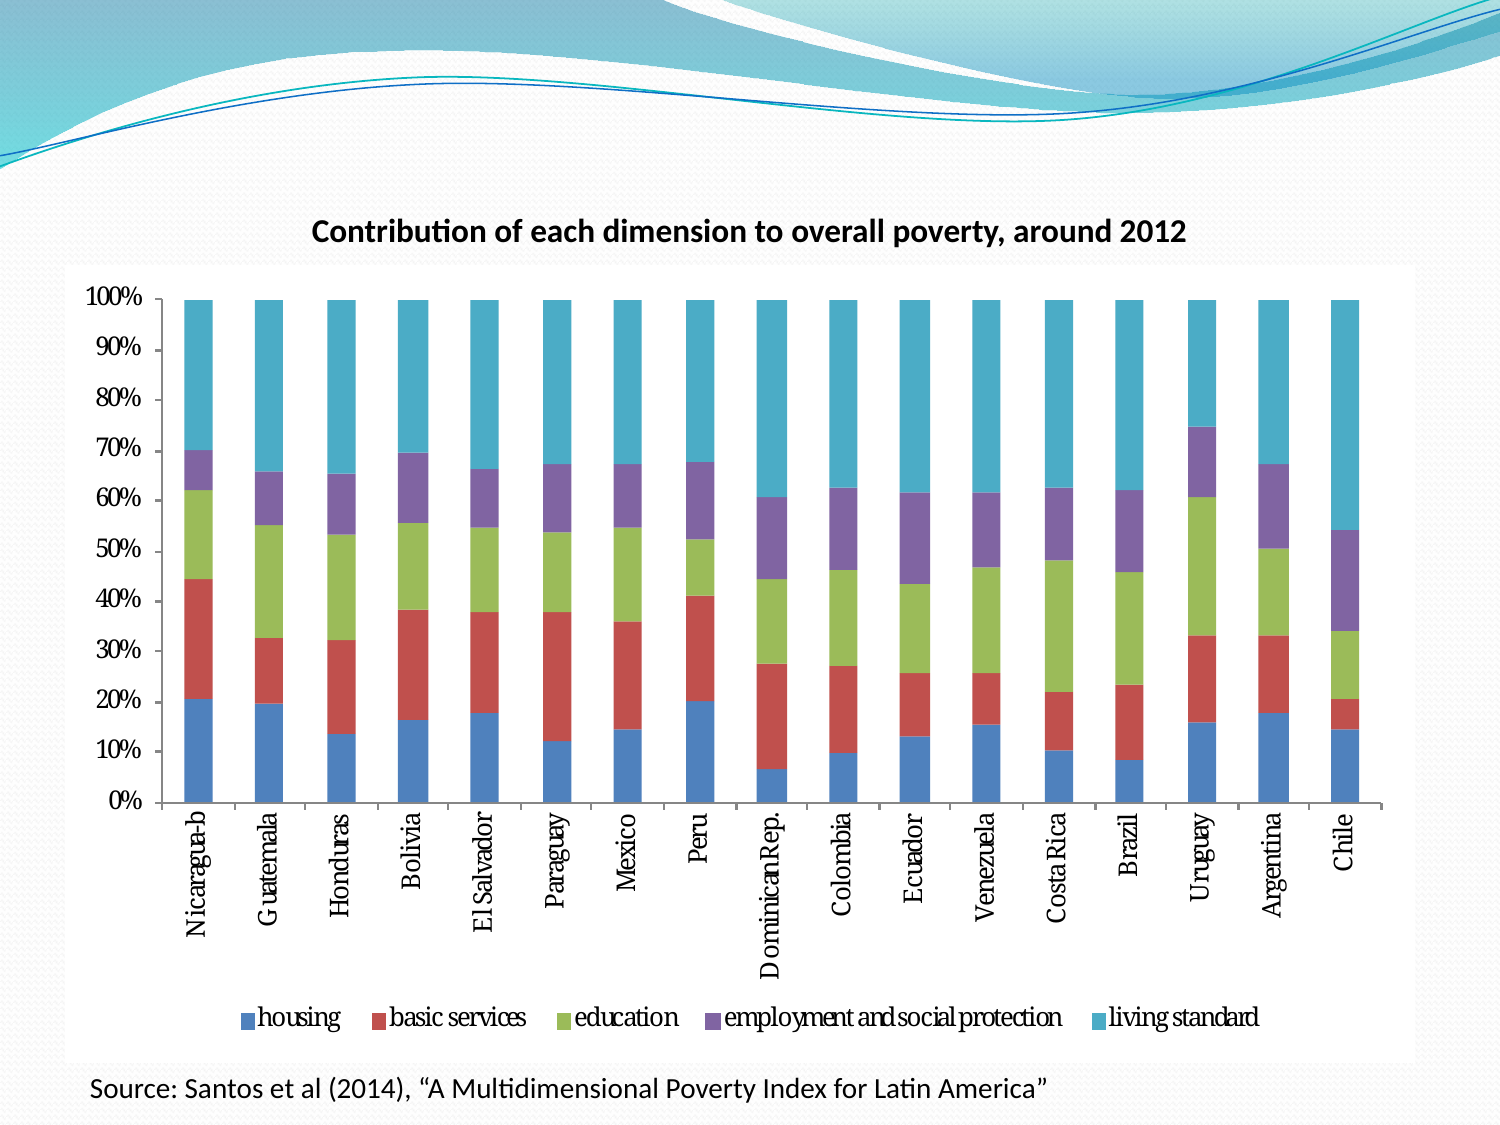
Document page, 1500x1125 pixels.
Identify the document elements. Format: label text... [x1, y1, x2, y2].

text_box Source: Santos et al (2014), “A Multidimensional Poverty Index for Latin America” [75, 1076, 1313, 1112]
picture [62, 262, 1416, 1063]
text_box Contribution of each dimension to overall poverty, around 2012 [174, 201, 1325, 257]
